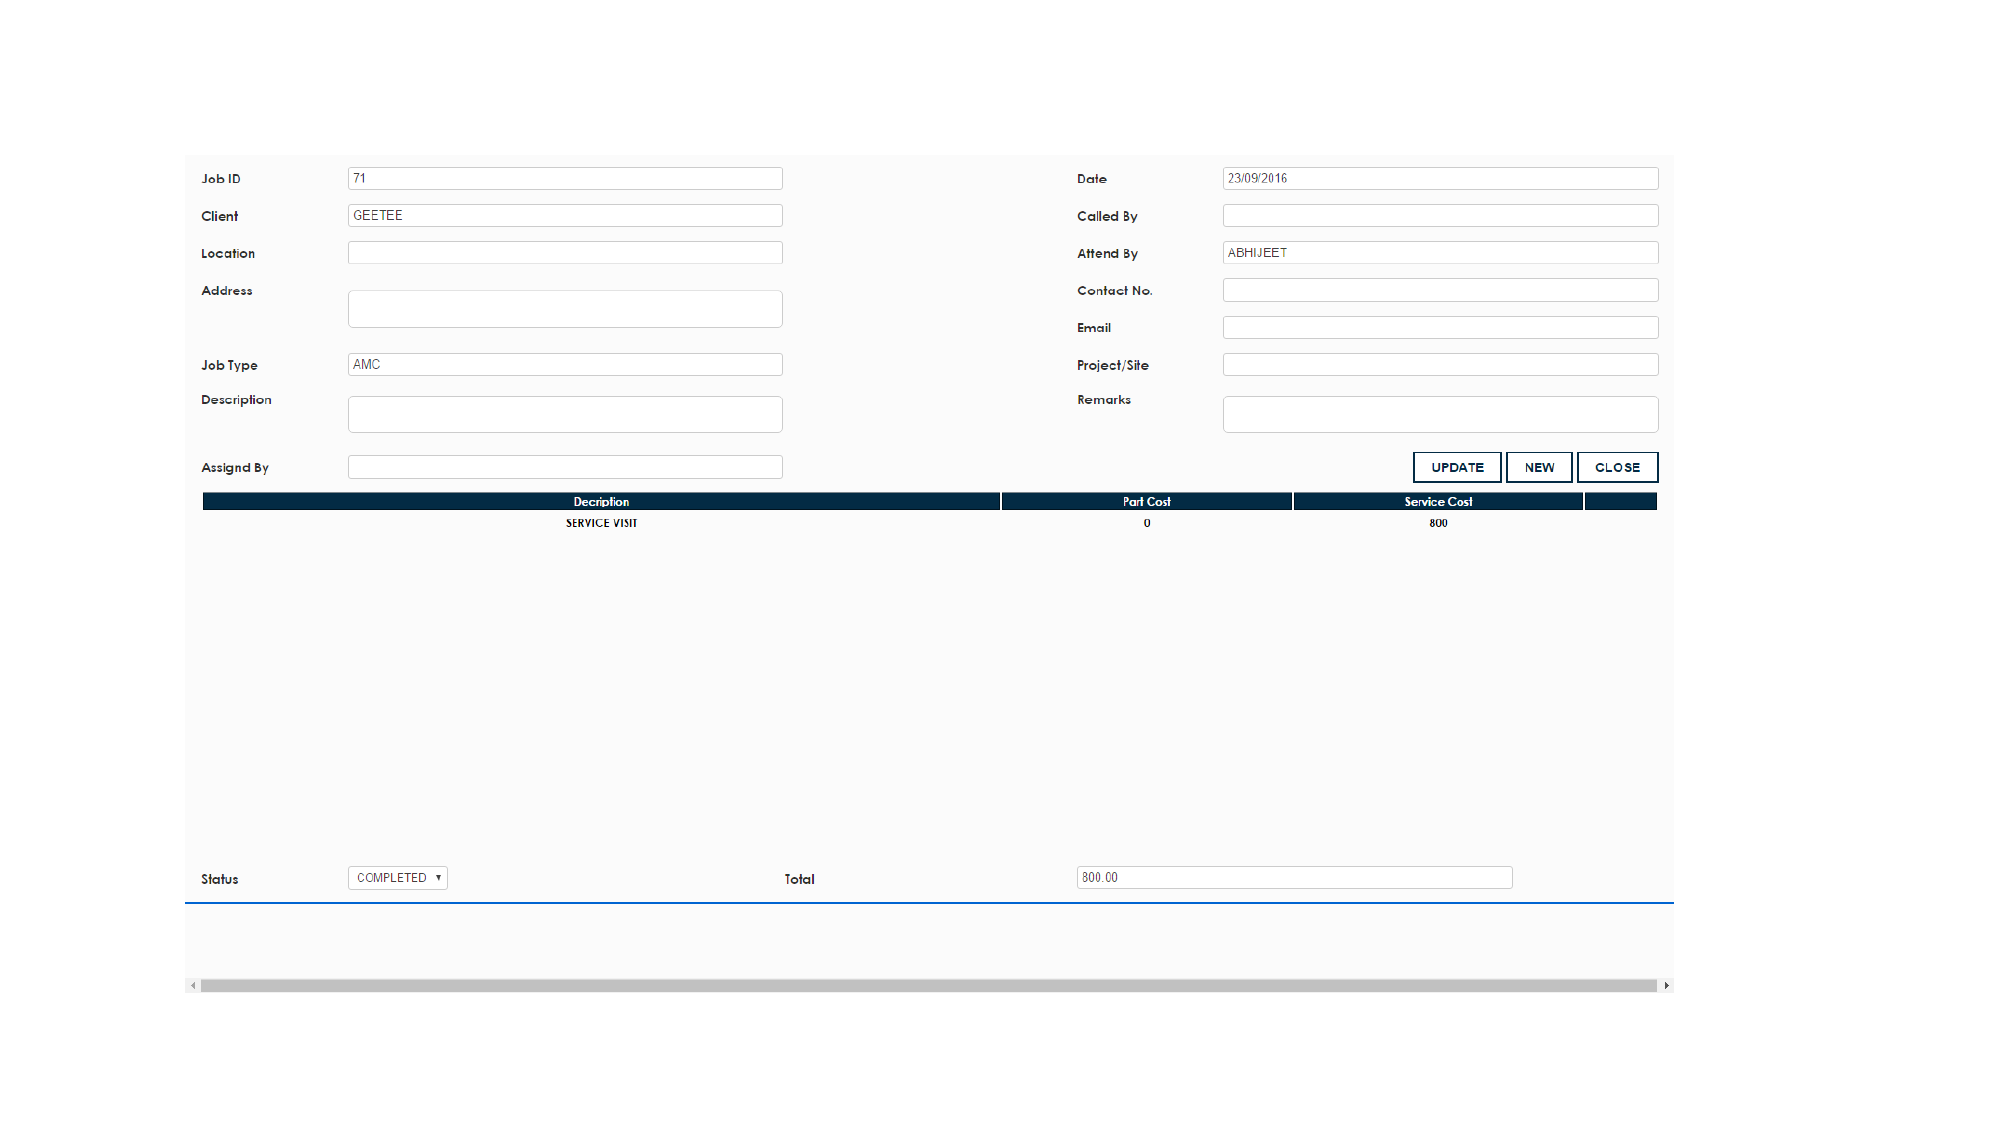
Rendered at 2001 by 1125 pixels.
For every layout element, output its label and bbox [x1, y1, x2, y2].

picture [185, 155, 1674, 993]
